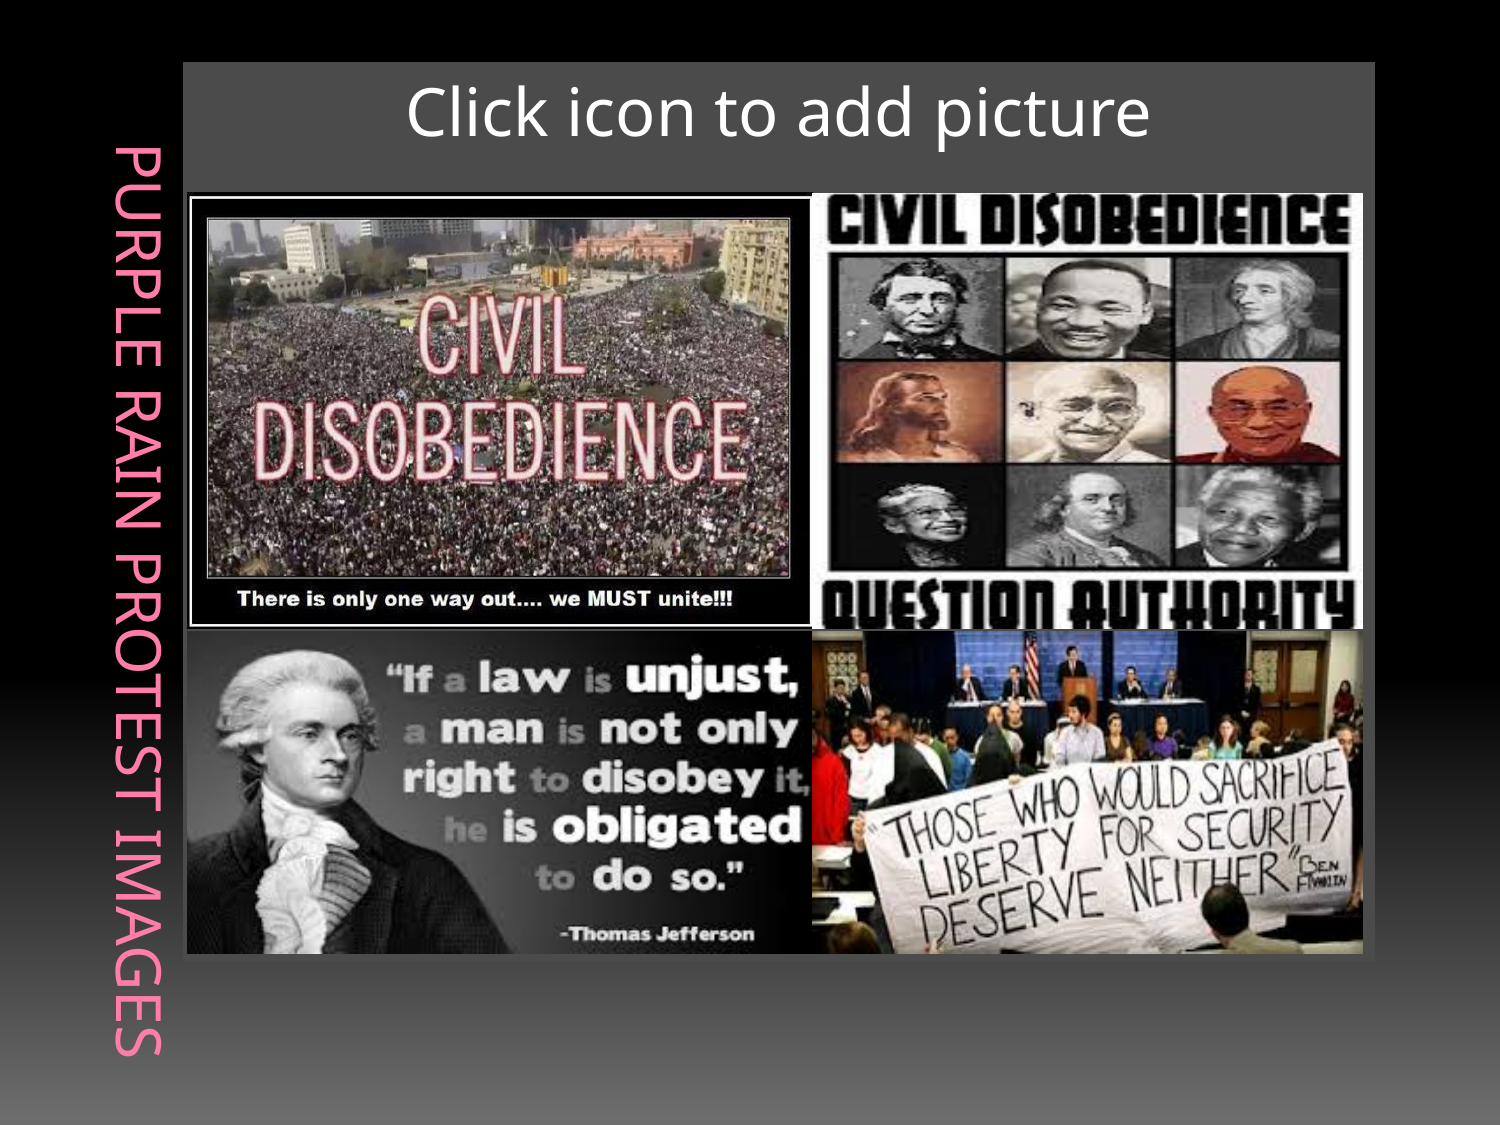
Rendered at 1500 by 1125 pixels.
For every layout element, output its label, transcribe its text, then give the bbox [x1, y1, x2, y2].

title Purple rain protest images [36, 24, 186, 1075]
picture [183, 62, 1376, 963]
